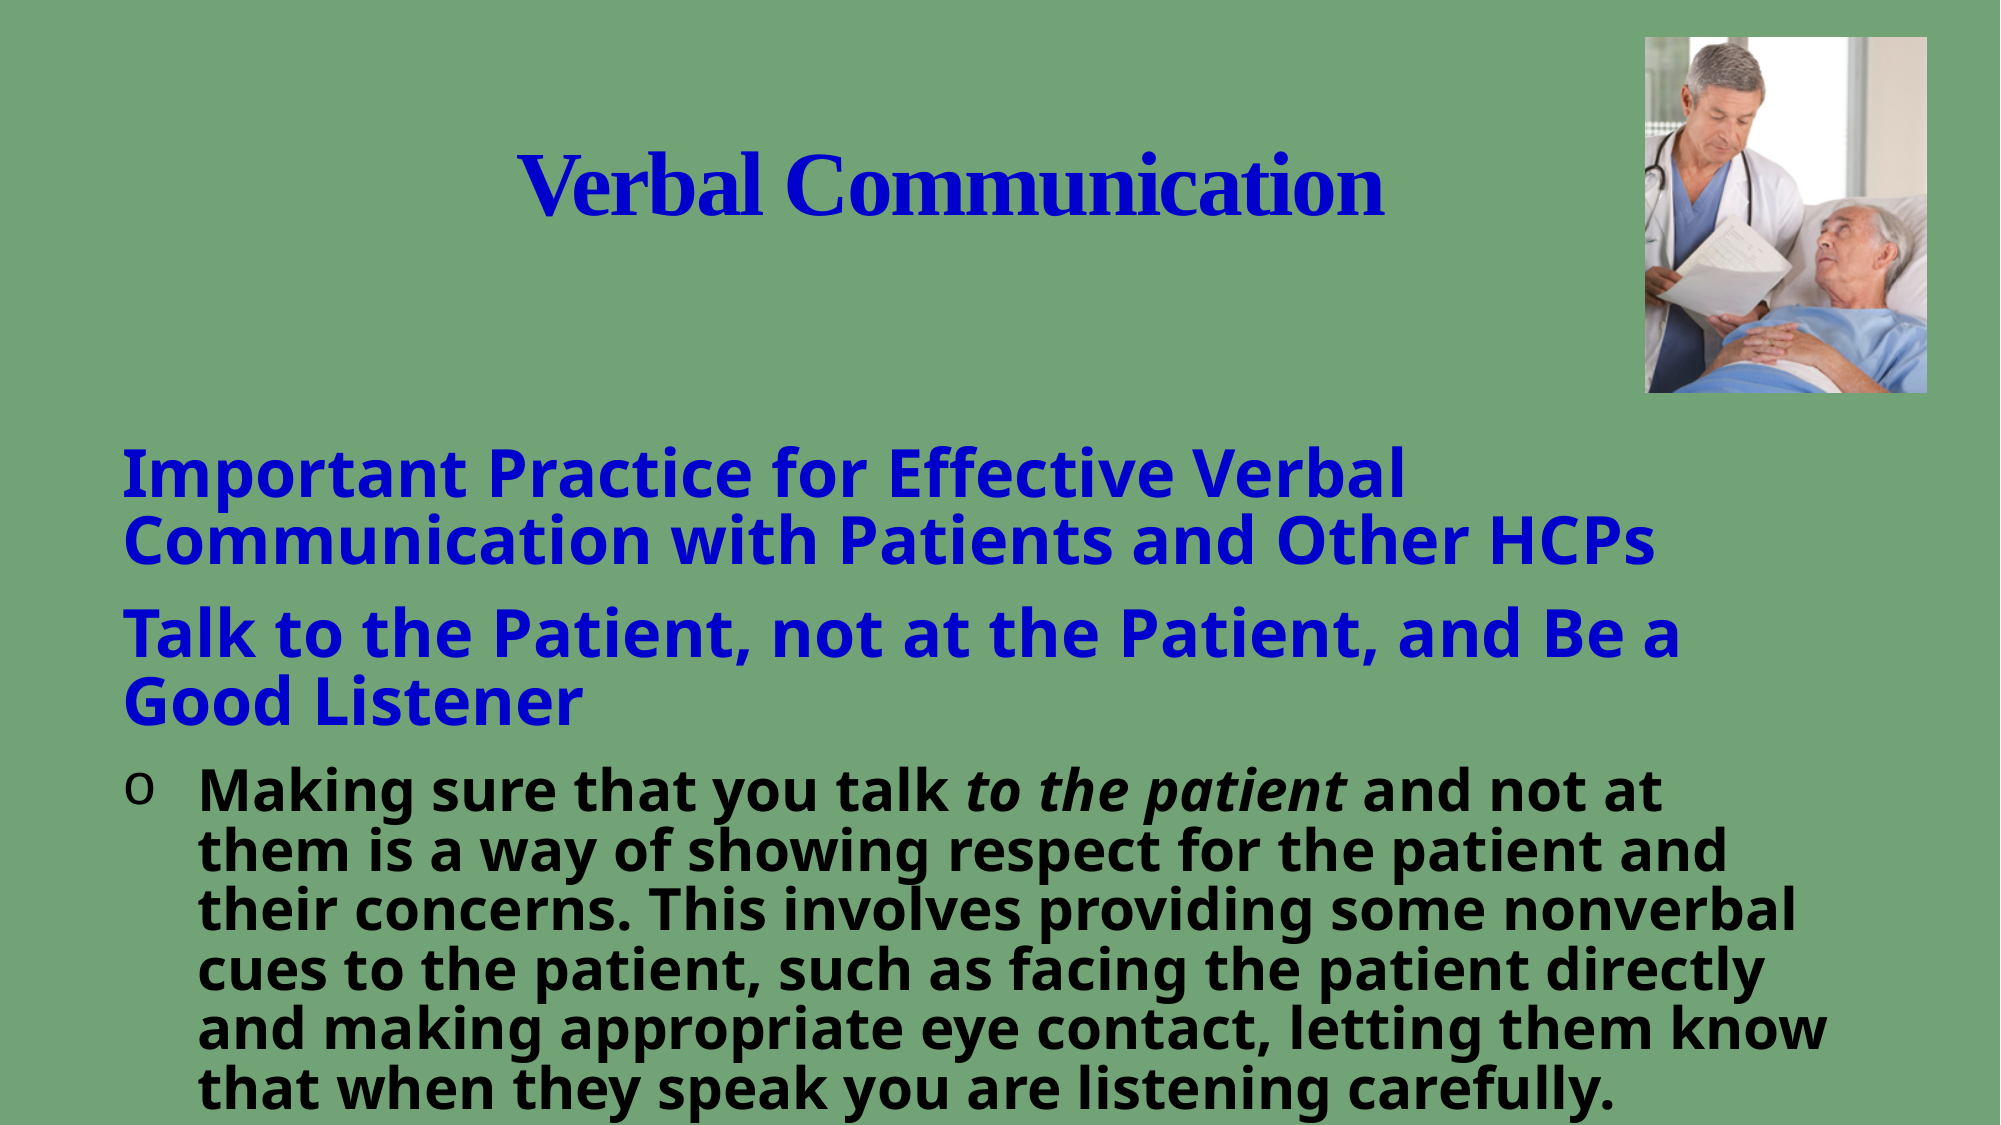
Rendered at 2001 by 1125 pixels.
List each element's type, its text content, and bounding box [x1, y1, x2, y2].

picture [1645, 37, 1927, 394]
title Verbal Communication [227, 105, 1645, 241]
subtitle Important Practice for Effective Verbal Communication with Patients and Other HCPs Talk to the Patient, not at the Patient, and Be a Good Listener Making sure that you talk to the patient and not at them is a way of showing respect for the patient and their concerns. This involves providing some nonverbal cues to the patient, such as facing the patient directly and making appropriate eye contact, letting them know that when they speak you are listening carefully. [107, 435, 1847, 979]
